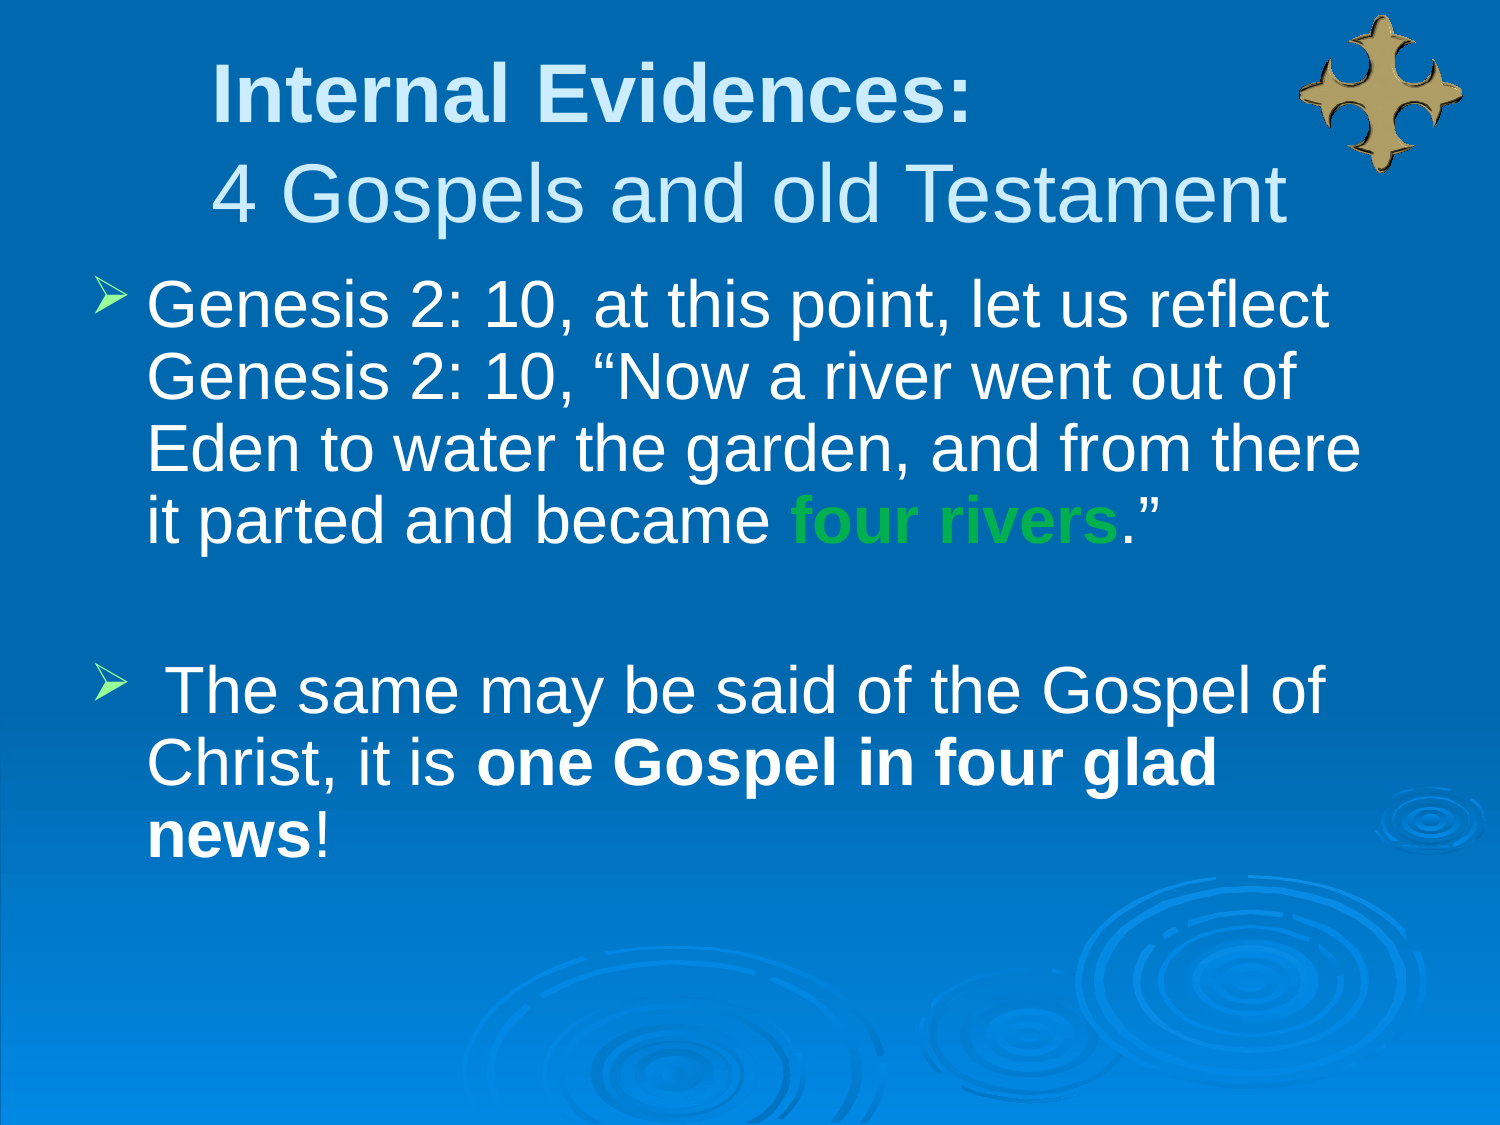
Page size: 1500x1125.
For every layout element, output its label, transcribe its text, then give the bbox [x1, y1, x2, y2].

list Genesis 2: 10, at this point, let us reflect Genesis 2: 10, “Now a river went out of Eden to water the garden, and from there it parted and became four rivers.” The same may be said of the Gospel of Christ, it is one Gospel in four glad news! [74, 262, 1426, 1006]
picture [1293, 0, 1471, 188]
title Internal Evidences: 4 Gospels and old Testament [74, 45, 1426, 233]
